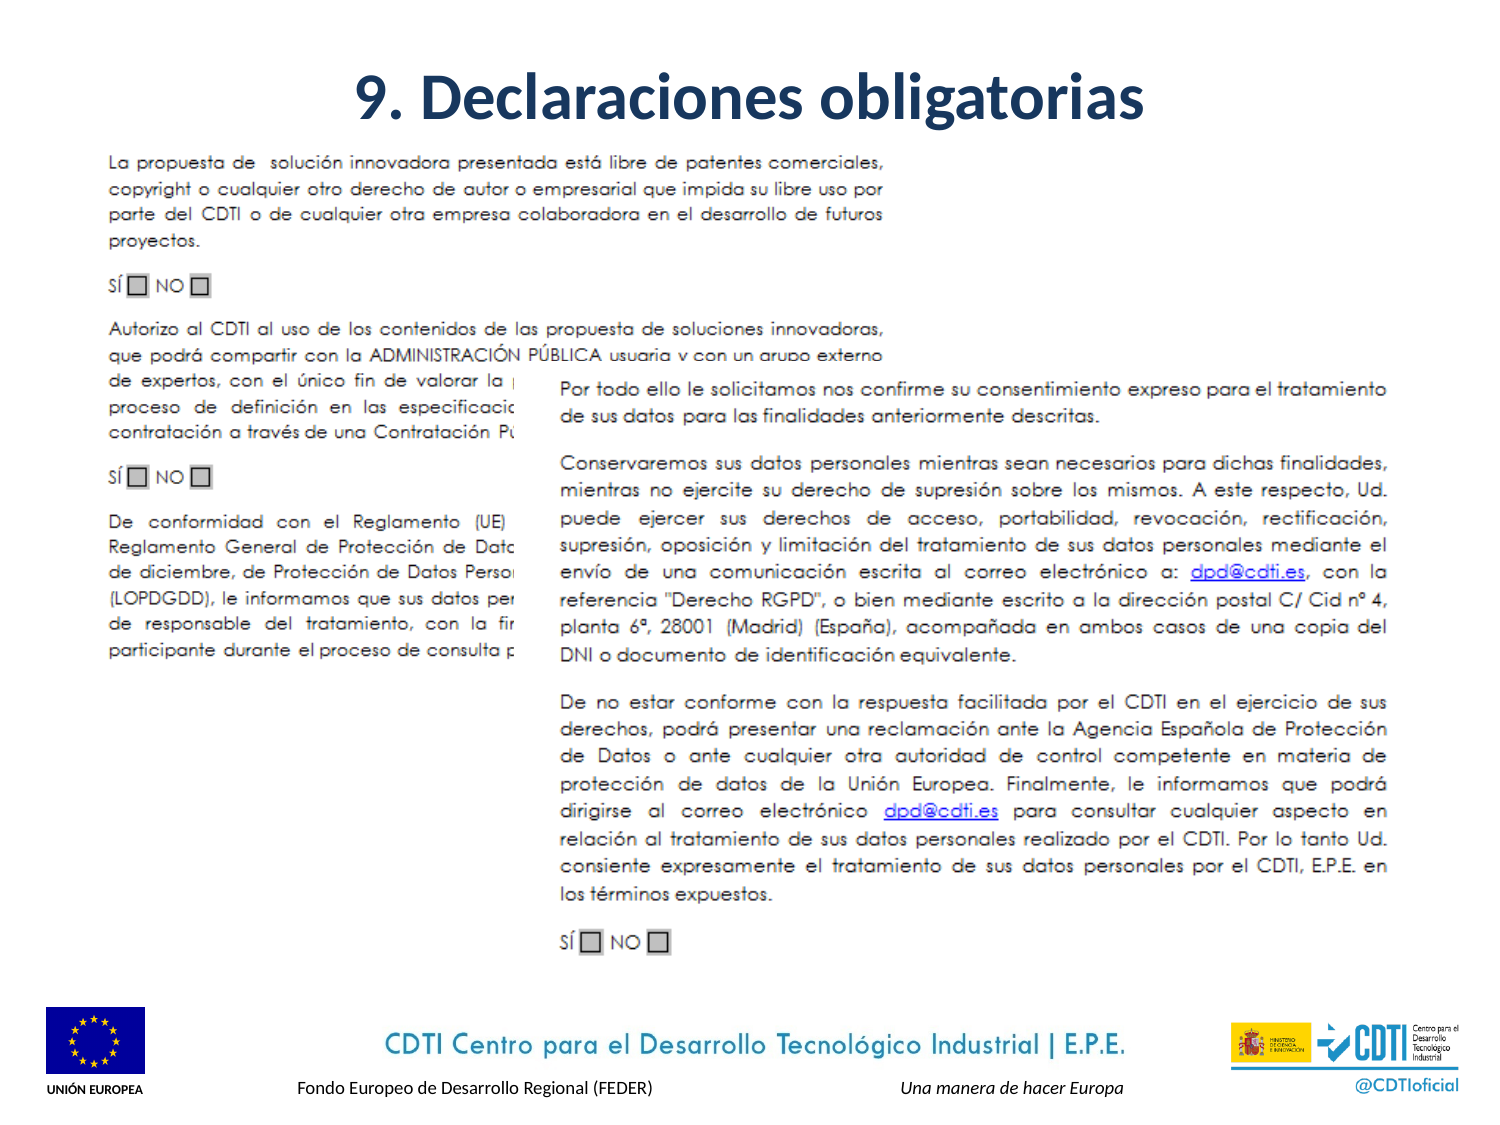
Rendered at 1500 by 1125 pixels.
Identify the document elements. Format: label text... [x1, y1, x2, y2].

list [76, 136, 957, 670]
title 9. Declaraciones obligatorias [75, 45, 1425, 233]
picture [513, 361, 1432, 977]
picture [371, 1014, 1139, 1074]
picture [46, 1007, 145, 1074]
picture [1231, 1022, 1459, 1094]
